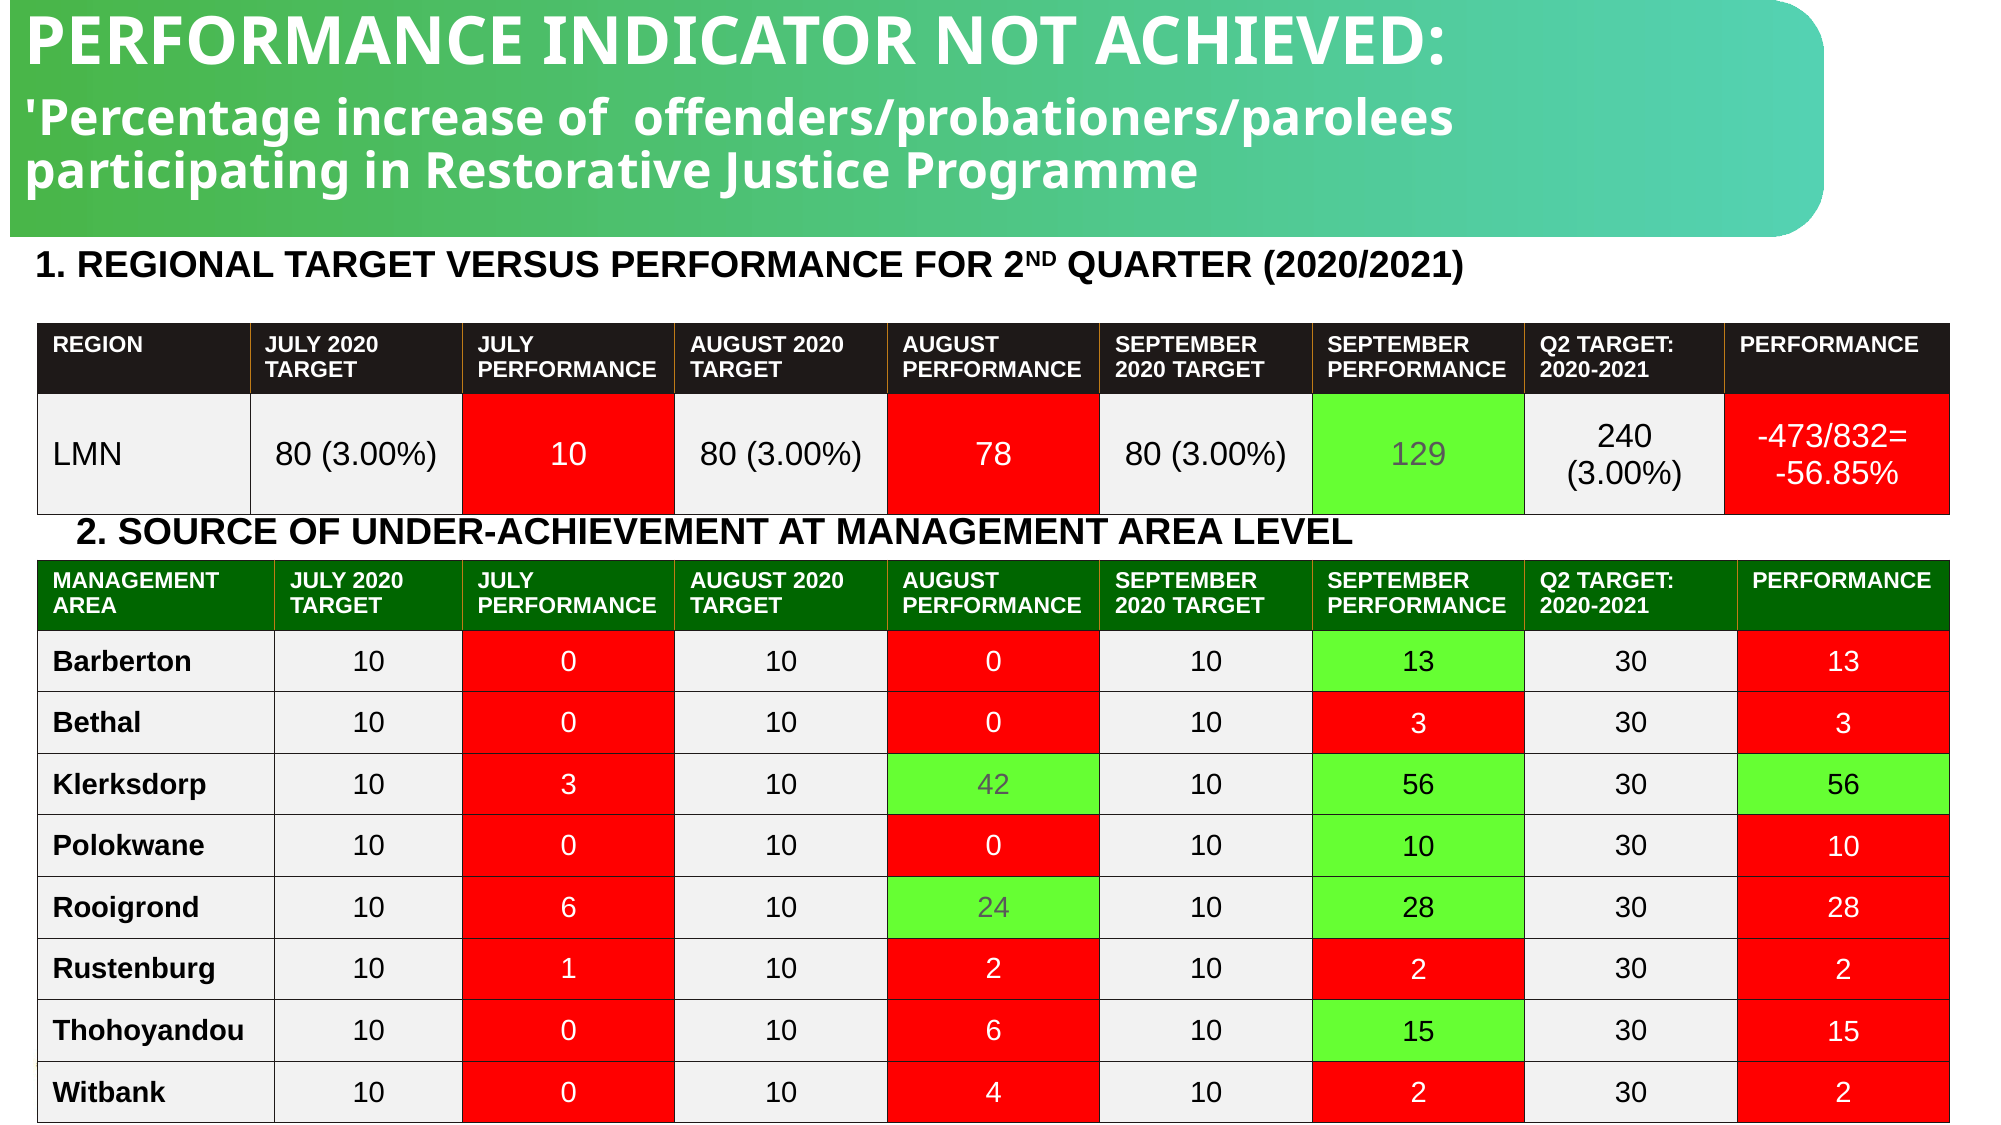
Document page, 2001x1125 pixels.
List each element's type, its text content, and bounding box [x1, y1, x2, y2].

table_cell 2 [1313, 1062, 1524, 1122]
table_header AUGUST PERFORMANCE [888, 561, 1099, 630]
table_header JULY PERFORMANCE [463, 561, 674, 630]
table_cell 30 [1525, 1062, 1737, 1122]
table_cell 28 [1313, 877, 1524, 938]
table_cell Polokwane [38, 815, 274, 876]
table_cell 10 [1100, 631, 1312, 691]
table_cell 10 [463, 394, 674, 514]
table_header SEPTEMBER 2020 TARGET [1100, 561, 1312, 630]
table_cell Barberton [38, 631, 274, 691]
table_cell 10 [675, 1000, 887, 1061]
table_cell 3 [463, 754, 674, 814]
table_cell 0 [888, 631, 1099, 691]
table_cell Bethal [38, 692, 274, 753]
table_cell 28 [1738, 877, 1949, 938]
table_cell 129 [1313, 394, 1524, 514]
table_cell 10 [275, 939, 462, 999]
table_header Q2 TARGET: 2020-2021 [1525, 561, 1737, 630]
text_box 2. SOURCE OF UNDER-ACHIEVEMENT AT MANAGEMENT AREA LEVEL [8, 499, 1509, 560]
table_cell Rustenburg [38, 939, 274, 999]
table_cell 2 [888, 939, 1099, 999]
text_box [10, 17, 1824, 237]
table_cell 0 [888, 815, 1099, 876]
table_cell 10 [675, 939, 887, 999]
table_cell 10 [675, 692, 887, 753]
table_cell 10 [1100, 692, 1312, 753]
table_cell 4 [888, 1062, 1099, 1122]
table_cell 10 [675, 631, 887, 691]
table_cell 42 [888, 754, 1099, 814]
table_cell 10 [675, 815, 887, 876]
table_cell 30 [1525, 939, 1737, 999]
table_cell 10 [1100, 815, 1312, 876]
text_box PERFORMANCE INDICATOR NOT ACHIEVED: 'Percentage increase of offenders/probationers/parolees participating in Restorative Justice Programme [10, 0, 1808, 86]
table_cell 0 [888, 692, 1099, 753]
table_cell 78 [888, 394, 1099, 514]
table_header SEPTEMBER PERFORMANCE [1313, 324, 1524, 393]
table_cell Thohoyandou [38, 1000, 274, 1061]
table_header AUGUST 2020 TARGET [675, 561, 887, 630]
table_cell Witbank [38, 1062, 274, 1122]
table_header SEPTEMBER 2020 TARGET [1100, 324, 1312, 393]
table_cell 10 [1100, 754, 1312, 814]
table_cell 56 [1313, 754, 1524, 814]
table_header MANAGEMENT AREA [38, 561, 274, 630]
table_cell 6 [463, 877, 674, 938]
table_cell 56 [1738, 754, 1949, 814]
table_cell 30 [1525, 1000, 1737, 1061]
picture [33, 1049, 37, 1123]
table_header REGION [38, 324, 250, 393]
table_cell 10 [1100, 939, 1312, 999]
table_cell 10 [275, 877, 462, 938]
table_cell 10 [275, 815, 462, 876]
table_cell 10 [275, 692, 462, 753]
table_cell 0 [463, 1000, 674, 1061]
table_cell 30 [1525, 877, 1737, 938]
table_header AUGUST 2020 TARGET [675, 324, 887, 393]
table_header AUGUST PERFORMANCE [888, 324, 1099, 393]
table_cell 10 [1313, 815, 1524, 876]
table_cell 30 [1525, 631, 1737, 691]
table_cell 3 [1738, 692, 1949, 753]
table_cell 10 [1100, 1062, 1312, 1122]
table_cell 80 (3.00%) [1100, 394, 1312, 514]
table_cell 10 [275, 1000, 462, 1061]
table_header JULY 2020 TARGET [251, 324, 462, 393]
table_cell 10 [675, 1062, 887, 1122]
table_cell 30 [1525, 754, 1737, 814]
table_cell 80 (3.00%) [675, 394, 887, 514]
table_cell 2 [1313, 939, 1524, 999]
table_header Q2 TARGET: 2020-2021 [1525, 324, 1724, 393]
table_cell 1 [463, 939, 674, 999]
table_cell 10 [675, 754, 887, 814]
table_header SEPTEMBER PERFORMANCE [1313, 561, 1524, 630]
table_header PERFORMANCE [1738, 561, 1949, 630]
table_cell 3 [1313, 692, 1524, 753]
table_cell Klerksdorp [38, 754, 274, 814]
table_cell 13 [1313, 631, 1524, 691]
table_cell 13 [1738, 631, 1949, 691]
table_cell 15 [1313, 1000, 1524, 1061]
table_cell 0 [463, 1062, 674, 1122]
table_cell 10 [1100, 877, 1312, 938]
table_cell 30 [1525, 815, 1737, 876]
table_cell 6 [888, 1000, 1099, 1061]
table_cell 10 [275, 1062, 462, 1122]
table_header JULY PERFORMANCE [463, 324, 674, 393]
table_cell 0 [463, 815, 674, 876]
table_cell 30 [1525, 692, 1737, 753]
table_cell 10 [1100, 1000, 1312, 1061]
table_header JULY 2020 TARGET [275, 561, 462, 630]
table_cell 10 [675, 877, 887, 938]
table_cell 80 (3.00%) [251, 394, 462, 514]
table_cell 24 [888, 877, 1099, 938]
table_cell 10 [1738, 815, 1949, 876]
table_cell 0 [463, 631, 674, 691]
table_cell 10 [275, 754, 462, 814]
table_cell 15 [1738, 1000, 1949, 1061]
table_cell 2 [1738, 1062, 1949, 1122]
table_cell Rooigrond [38, 877, 274, 938]
text_box 1. REGIONAL TARGET VERSUS PERFORMANCE FOR 2ND QUARTER (2020/2021) [20, 232, 1486, 293]
table_cell 240 (3.00%) [1525, 394, 1724, 514]
table_cell 0 [463, 692, 674, 753]
table_cell 2 [1738, 939, 1949, 999]
table_cell -473/832= -56.85% [1725, 394, 1949, 514]
table_cell 10 [275, 631, 462, 691]
table_cell LMN [38, 394, 250, 514]
table_header PERFORMANCE [1725, 324, 1949, 393]
